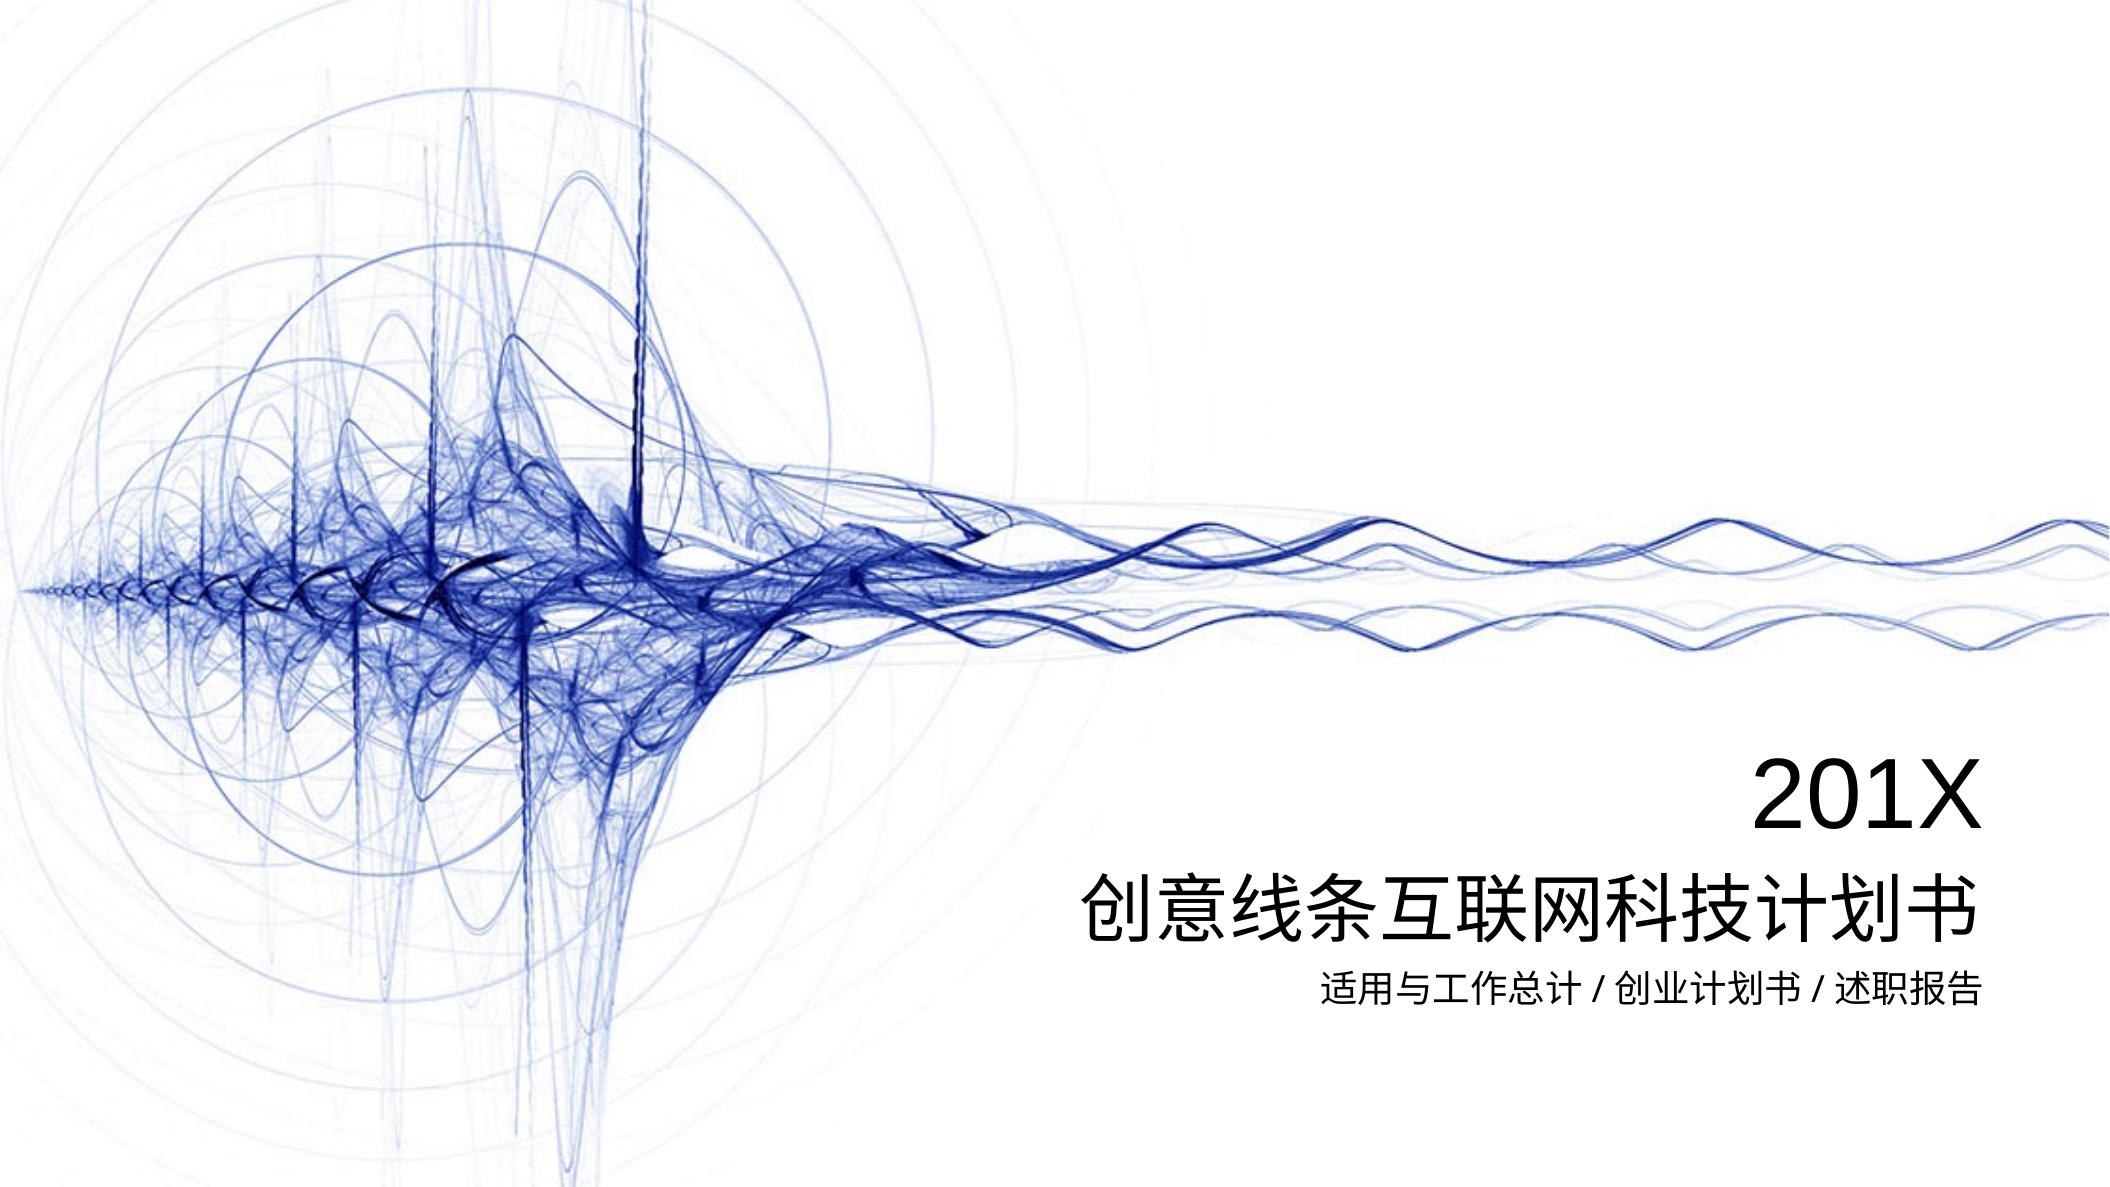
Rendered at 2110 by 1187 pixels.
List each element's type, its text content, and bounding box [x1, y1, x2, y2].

text_box [0, 0, 2110, 1187]
text_box 201X [1538, 723, 1996, 855]
text_box 适用与工作总计/创业计划书/述职报告 [1288, 959, 1996, 1016]
text_box 创意线条互联网科技计划书 [1068, 855, 1991, 957]
